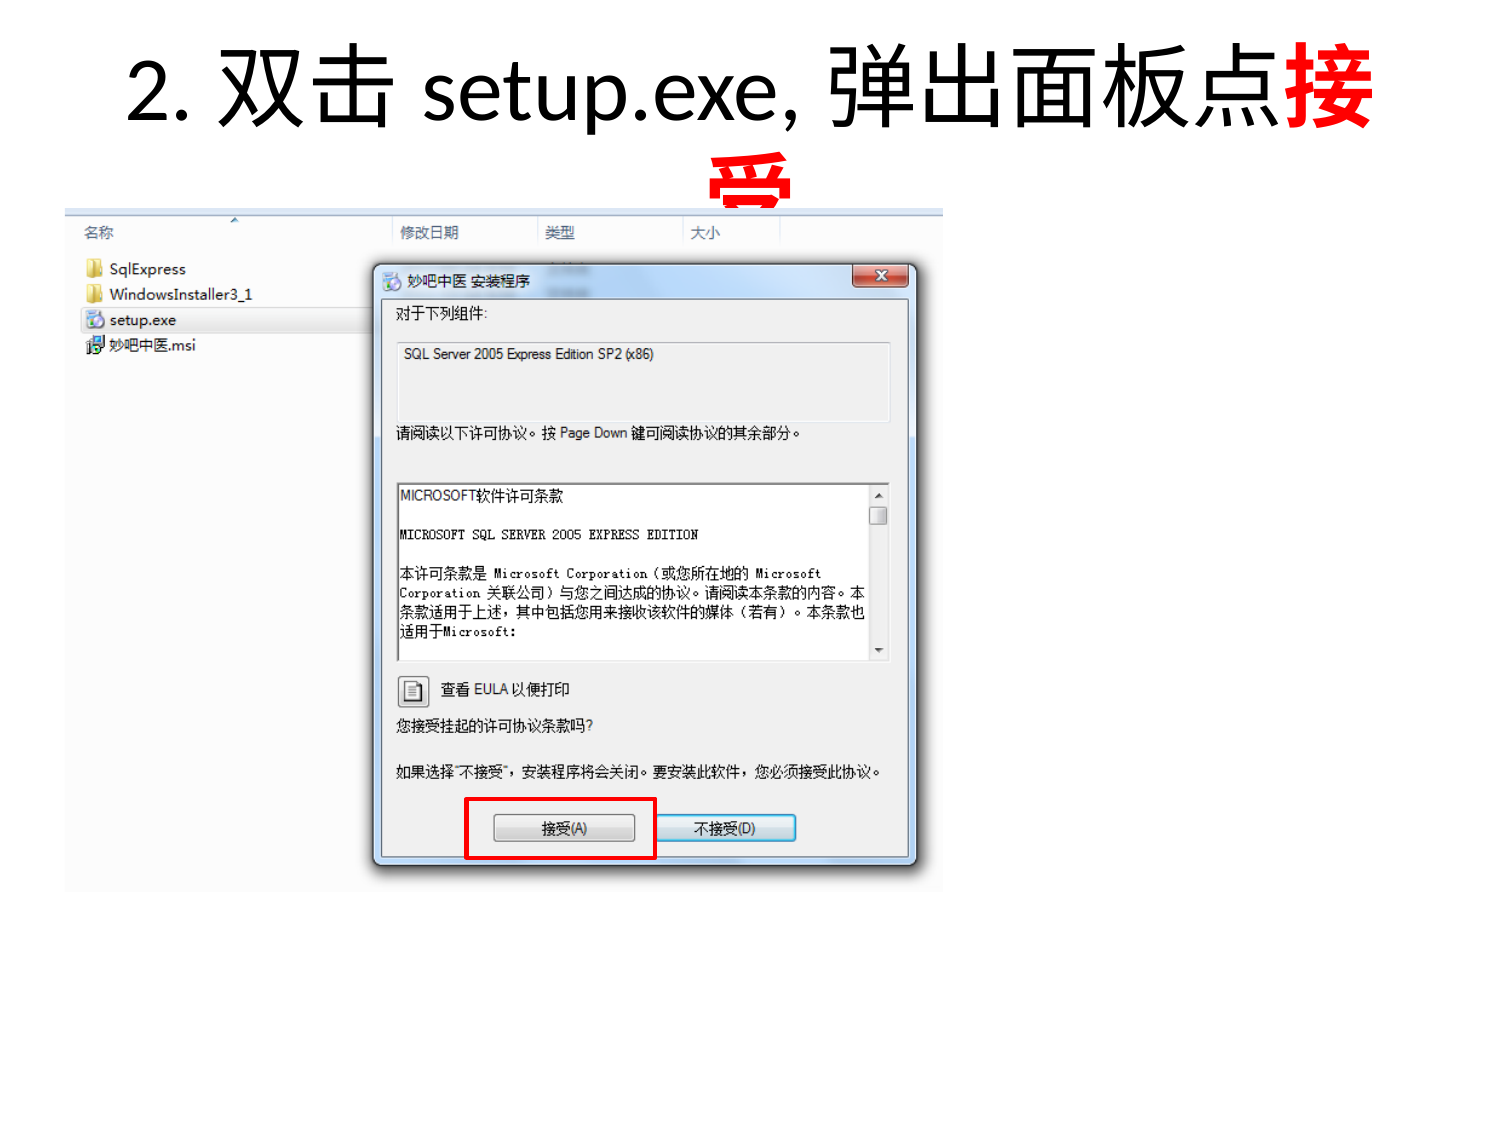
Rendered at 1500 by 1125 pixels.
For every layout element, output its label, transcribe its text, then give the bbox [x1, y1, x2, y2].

picture [64, 207, 944, 892]
title 2.双击setup.exe,弹出面板点接受 [75, 45, 1425, 233]
